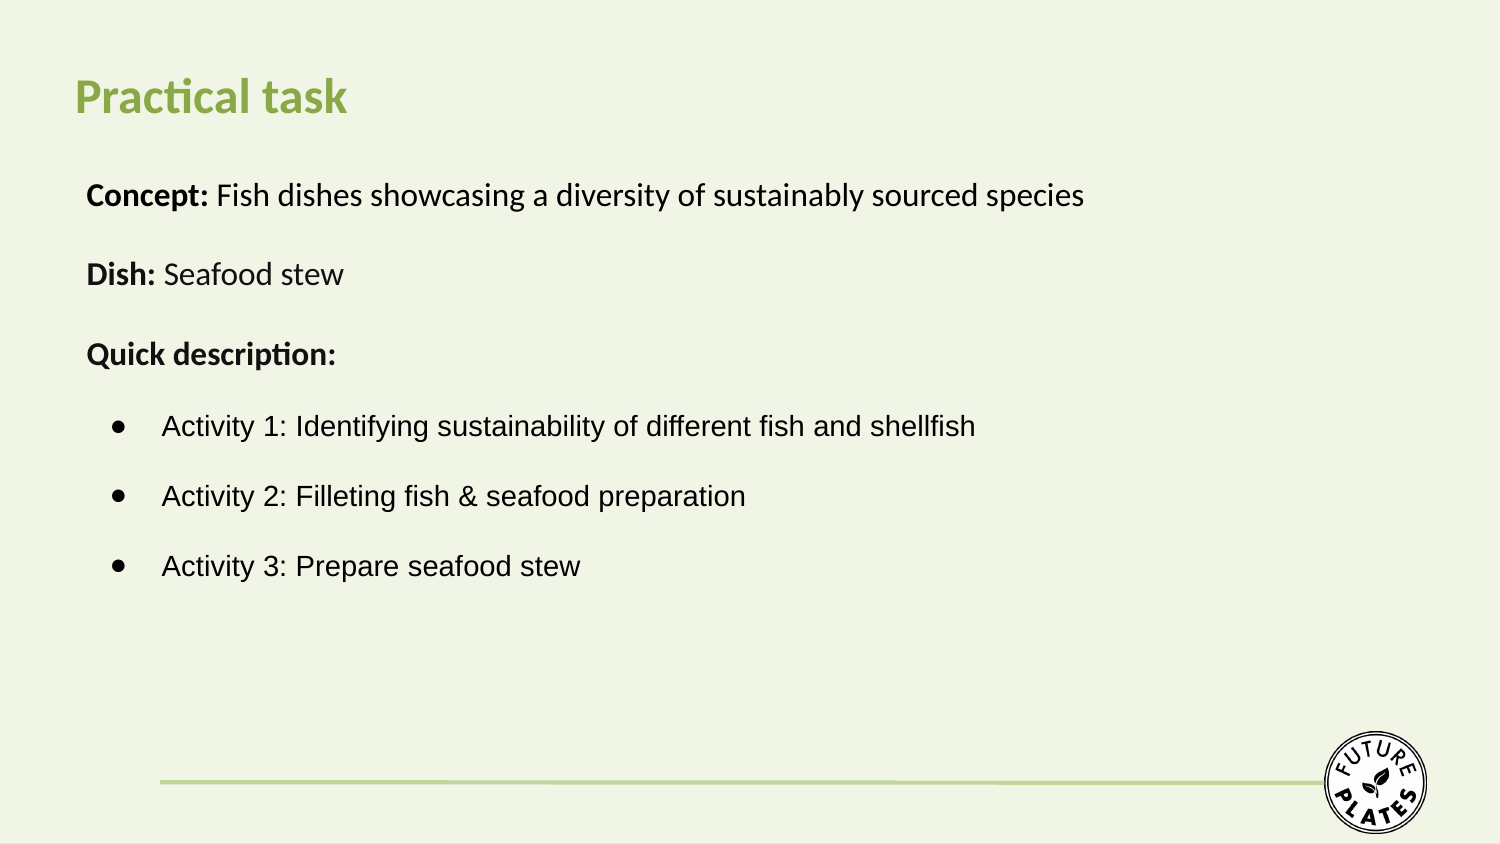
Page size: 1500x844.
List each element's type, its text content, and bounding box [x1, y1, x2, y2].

text_box Concept: Fish dishes showcasing a diversity of sustainably sourced species Dish: Seafood stew Quick description: Activity 1: Identifying sustainability of different fish and shellfish Activity 2: Filleting fish & seafood preparation Activity 3: Prepare seafood stew [71, 165, 1413, 731]
text_box Practical task [59, 55, 1359, 132]
picture [1324, 731, 1427, 834]
